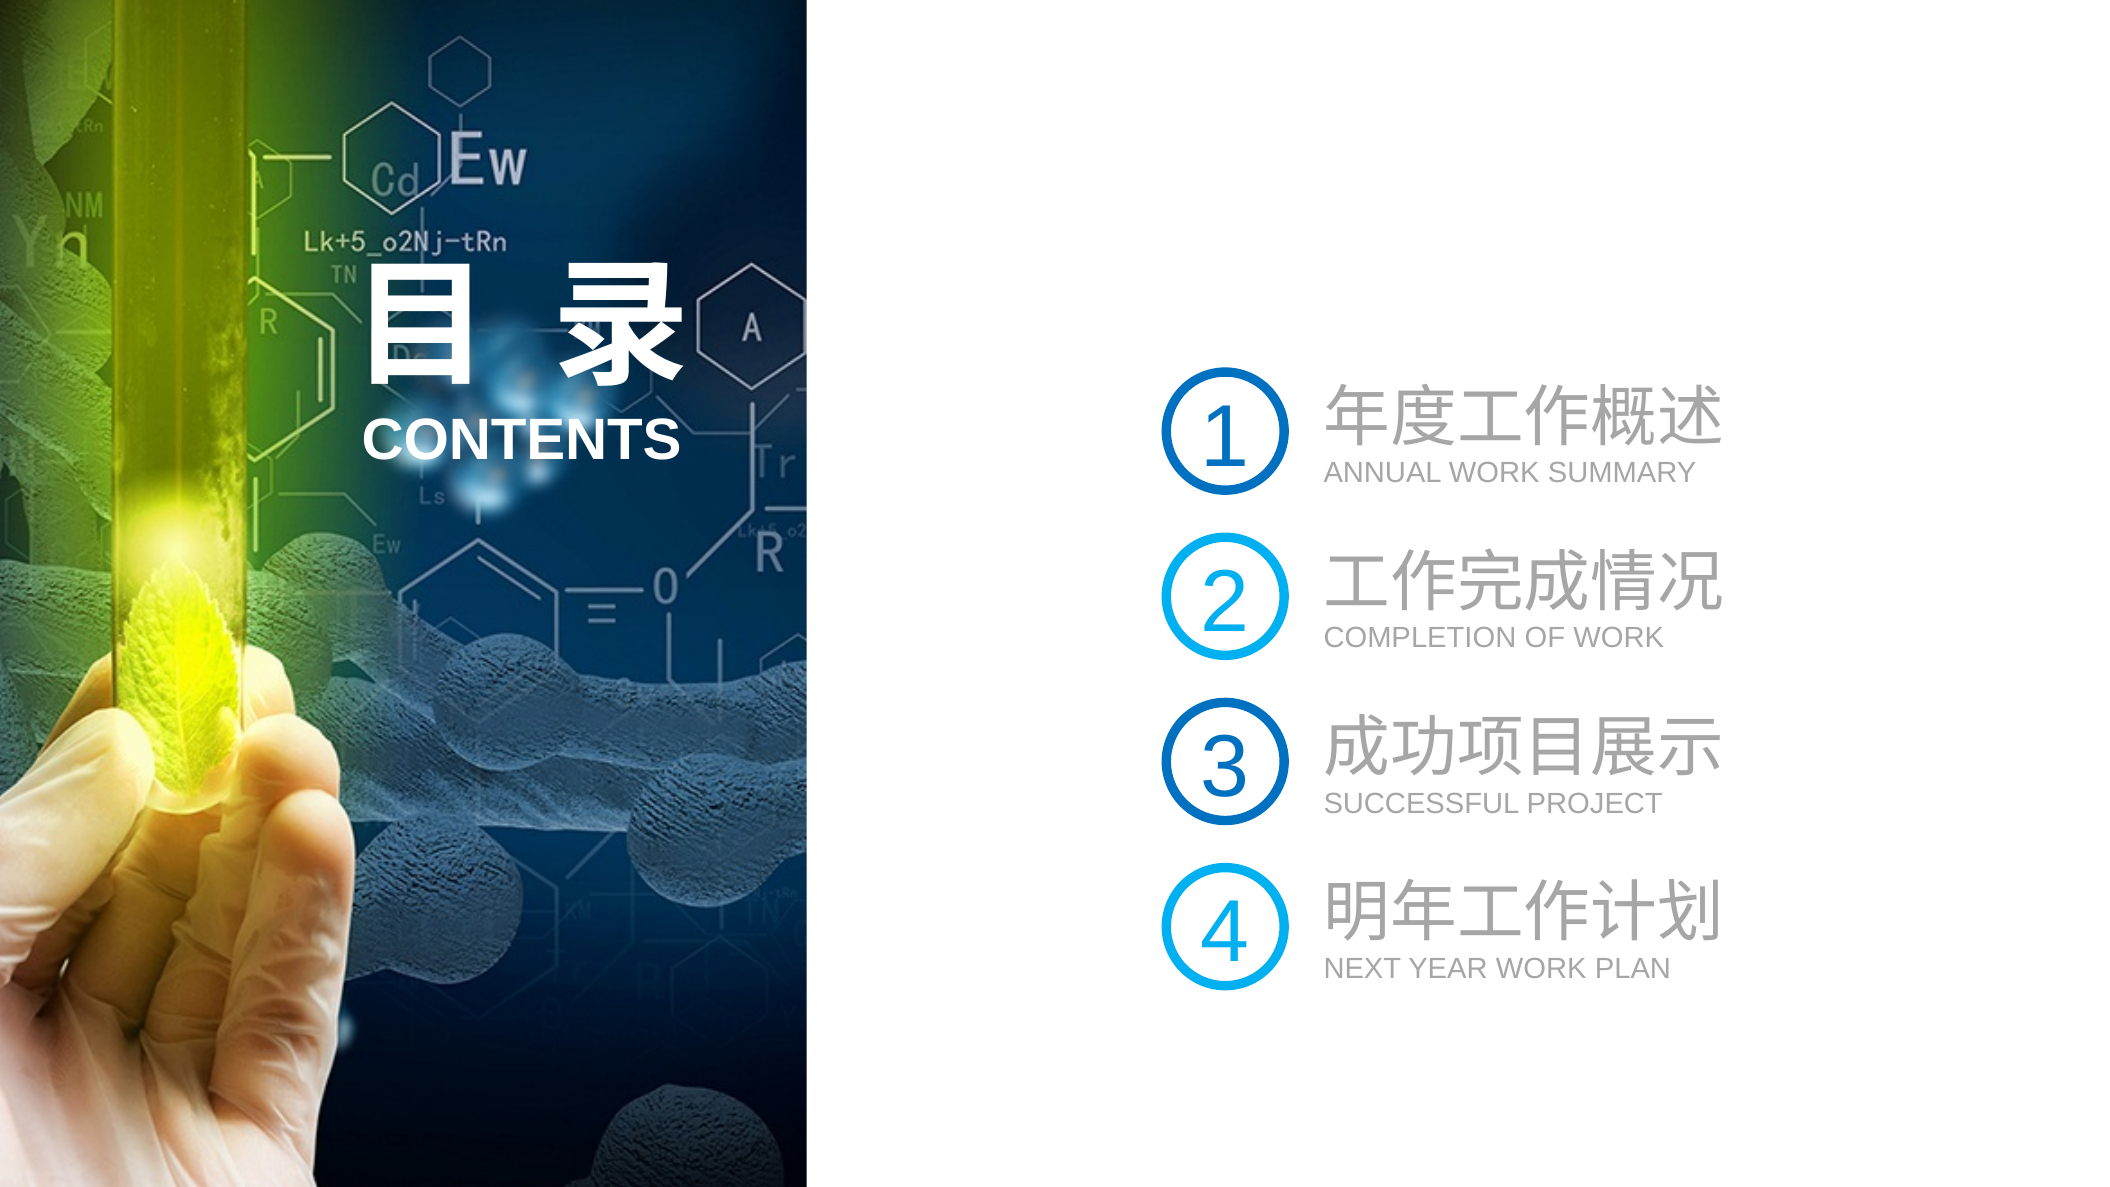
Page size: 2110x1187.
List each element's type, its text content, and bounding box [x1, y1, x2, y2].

text_box 1 [1166, 372, 1285, 491]
text_box 目 录 [322, 235, 721, 401]
text_box 工作完成情况 COMPLETION OF WORK [1323, 538, 1768, 654]
text_box [0, 0, 808, 1187]
text_box 成功项目展示 SUCCESSFUL PROJECT [1323, 703, 1768, 819]
text_box 年度工作概述 ANNUAL WORK SUMMARY [1323, 373, 1768, 489]
text_box CONTENTS [324, 401, 719, 472]
text_box 4 [1166, 867, 1285, 986]
text_box 3 [1166, 702, 1285, 821]
text_box 明年工作计划 NEXT YEAR WORK PLAN [1323, 869, 1768, 985]
text_box 2 [1166, 537, 1285, 656]
